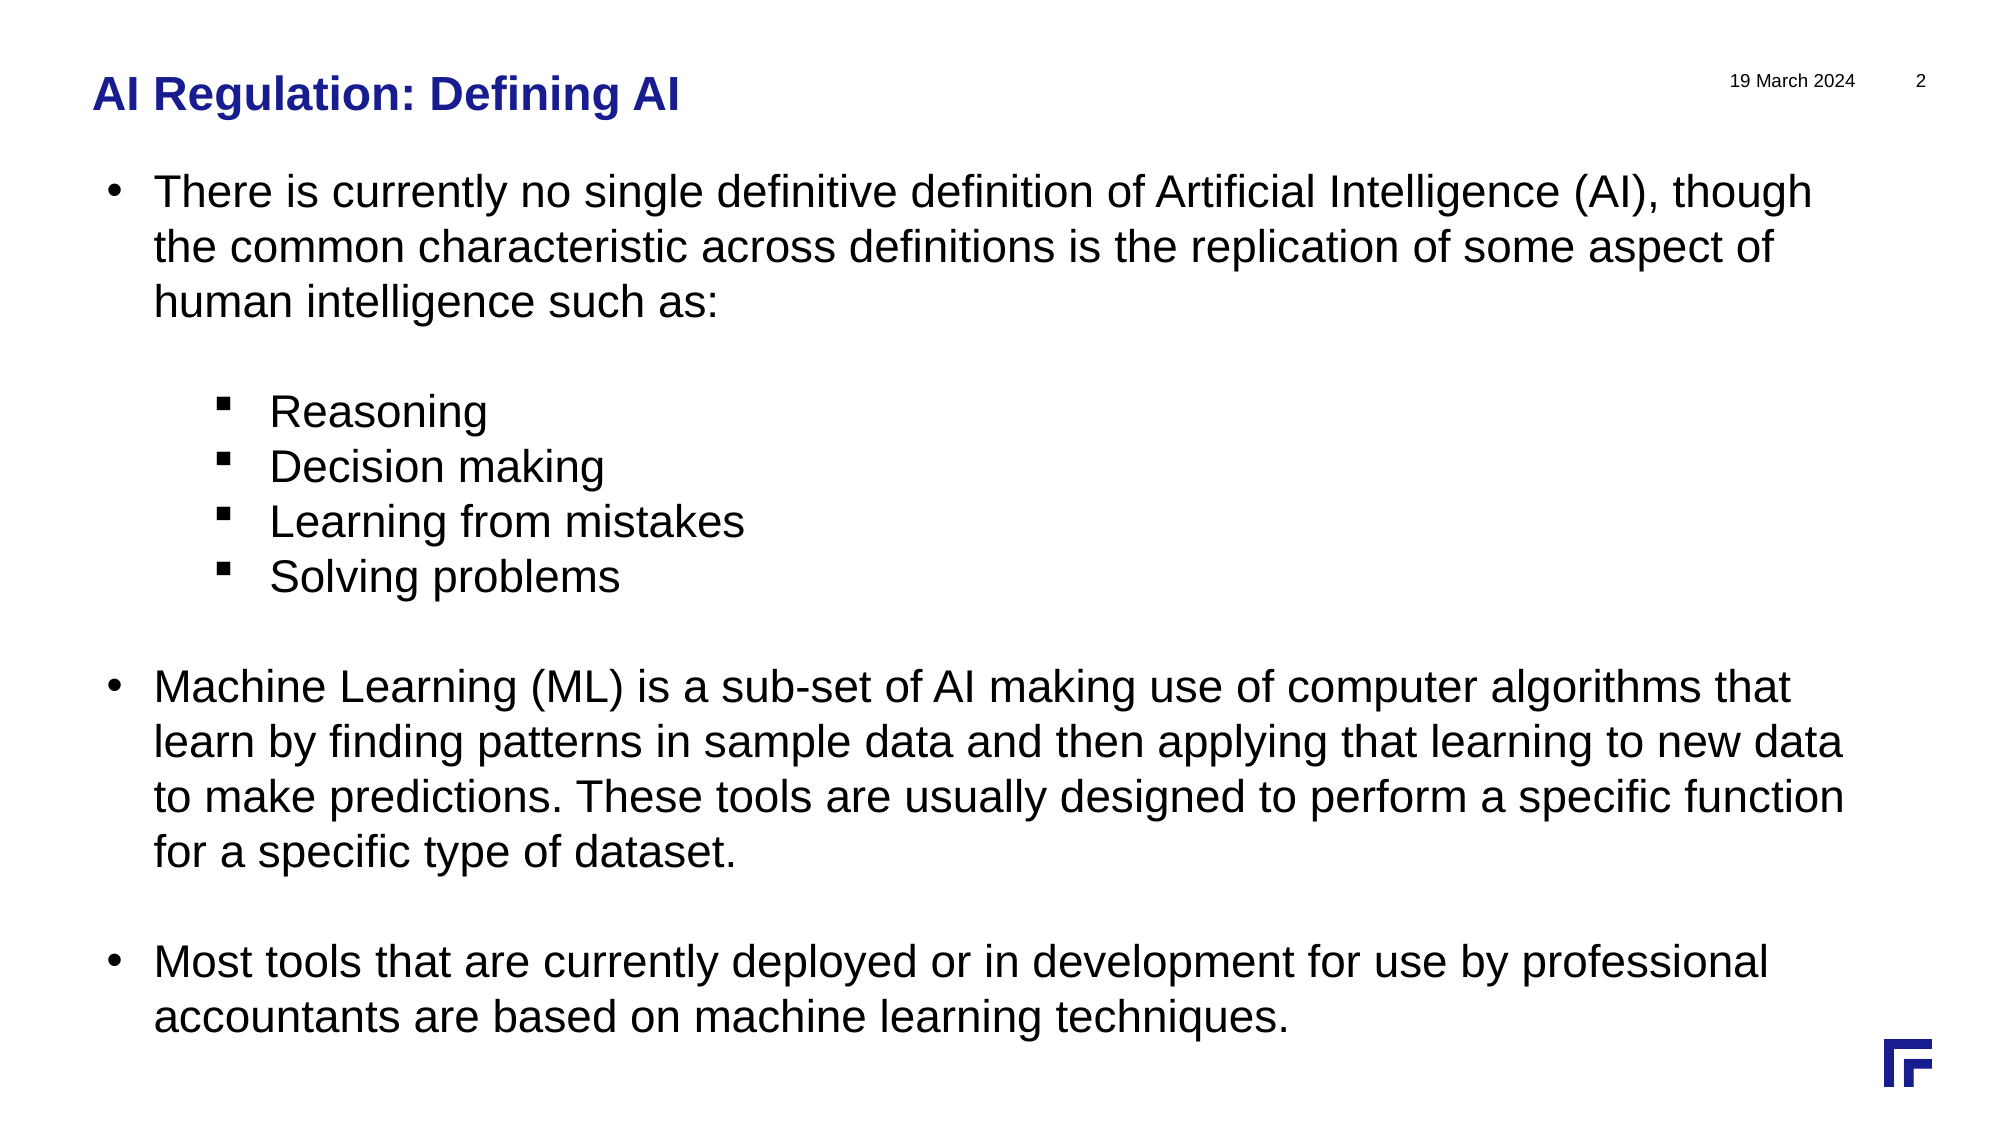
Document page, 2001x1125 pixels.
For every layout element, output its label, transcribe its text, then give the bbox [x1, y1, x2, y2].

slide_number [1660, 62, 1856, 123]
title AI Regulation: Defining AI [91, 62, 1300, 154]
picture [1884, 1039, 1932, 1087]
text_box There is currently no single definitive definition of Artificial Intelligence (AI), though the common characteristic across definitions is the replication of some aspect of human intelligence such as: Reasoning Decision making Learning from mistakes Solving problems Machine Learning (ML) is a sub-set of AI making use of computer algorithms that learn by finding patterns in sample data and then applying that learning to new data to make predictions. These tools are usually designed to perform a specific function for a specific type of dataset. Most tools that are currently deployed or in development for use by professional accountants are based on machine learning techniques. [91, 154, 1867, 1050]
slide_number 2 [1866, 62, 1927, 123]
